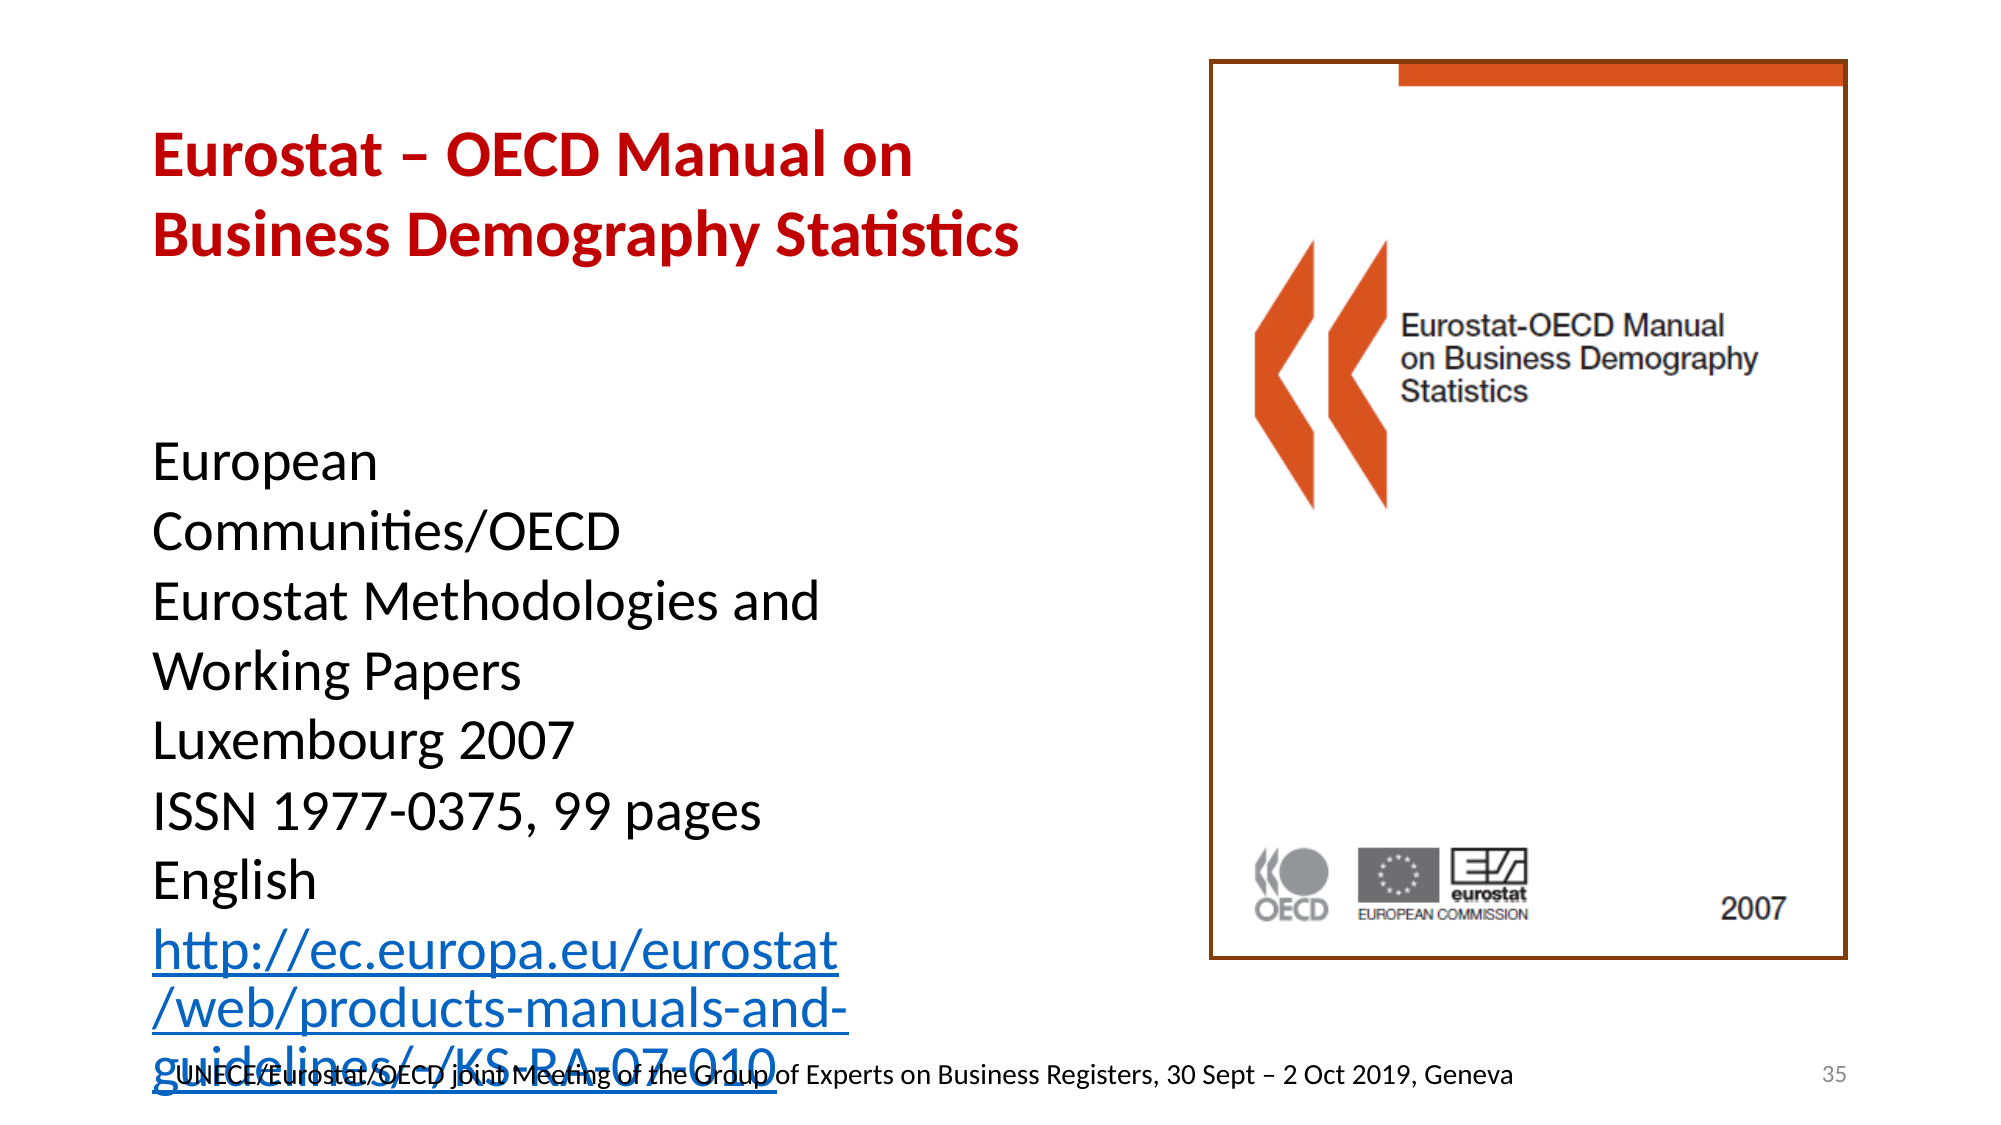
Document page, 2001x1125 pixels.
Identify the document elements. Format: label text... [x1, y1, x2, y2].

picture [1213, 63, 1844, 956]
list European Communities/OECD Eurostat Methodologies and Working Papers Luxembourg 2007 ISSN 1977-0375, 99 pages English http://ec.europa.eu/eurostat/web/products-manuals-and-guidelines/-/KS-RA-07-010 [137, 414, 873, 1014]
footer UNECE/Eurostat/OECD joint Meeting of the Group of Experts on Business Registers, 30 Sept – 2 Oct 2019, Geneva [150, 1042, 1412, 1103]
slide_number 35 [1412, 1042, 1863, 1103]
title Eurostat – OECD Manual on Business Demography Statistics [137, 79, 1136, 300]
